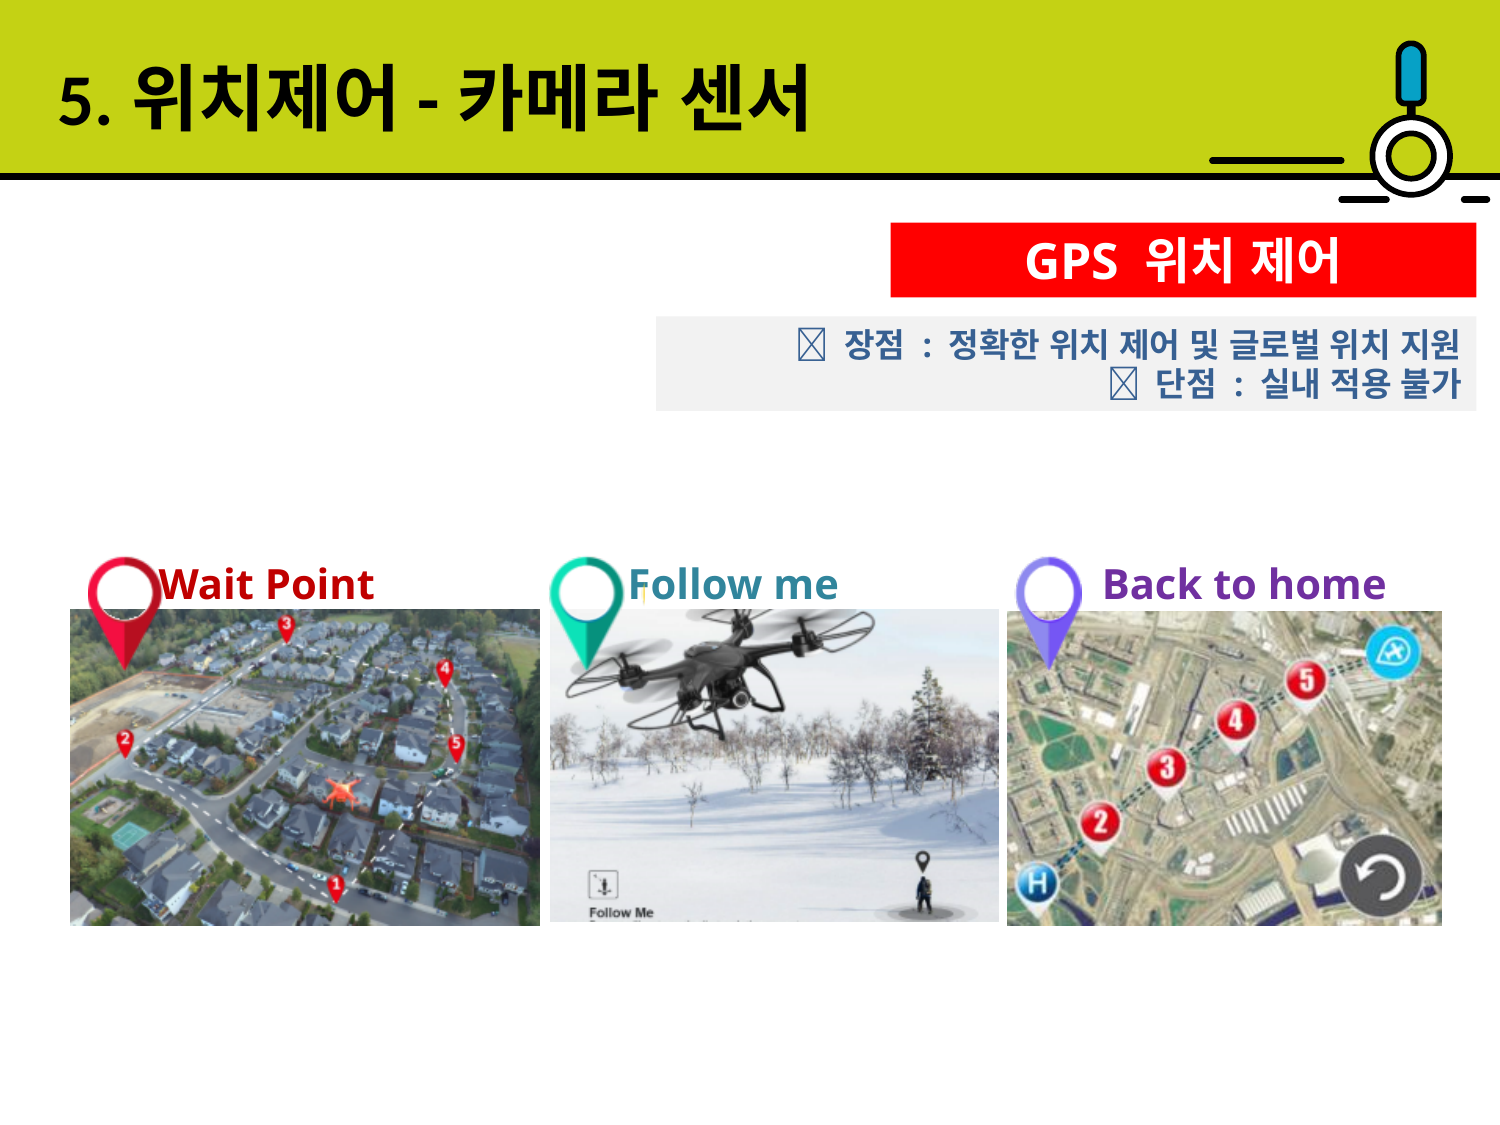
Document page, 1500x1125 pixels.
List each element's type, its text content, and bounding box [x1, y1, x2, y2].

text_box Wait Point [175, 550, 390, 608]
text_box  장점 : 정확한 위치 제어 및 글로벌 위치 지원  단점 : 실내 적용 불가 [656, 316, 1477, 411]
text_box GPS 위치 제어 [890, 222, 1477, 298]
text_box Follow me [649, 550, 854, 608]
text_box 5.위치제어-카메라 센서 [57, 52, 1014, 140]
picture [1007, 526, 1442, 926]
picture [70, 526, 999, 926]
text_box Back to home [1095, 550, 1402, 609]
